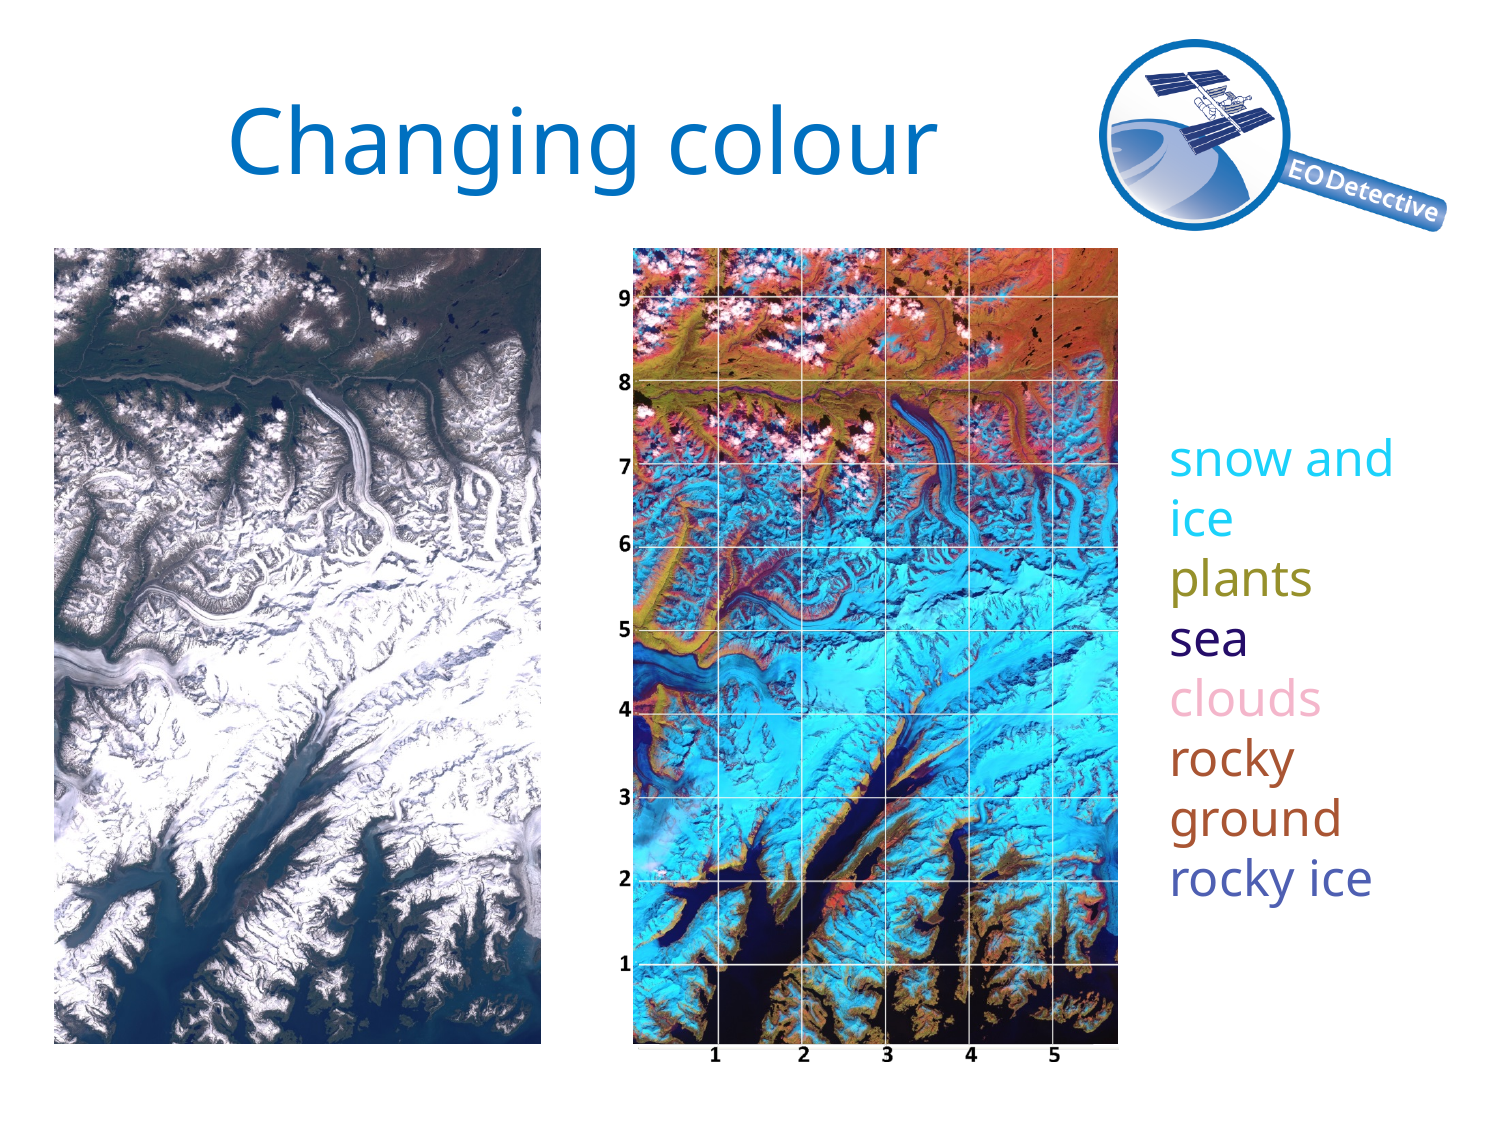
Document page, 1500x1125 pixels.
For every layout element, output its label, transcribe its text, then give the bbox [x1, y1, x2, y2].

title Changing colour [75, 45, 1093, 232]
text_box snow and ice plants sea clouds rocky ground rocky ice [1163, 420, 1452, 872]
picture [614, 247, 1120, 1063]
picture [1099, 39, 1447, 232]
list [53, 247, 542, 1045]
